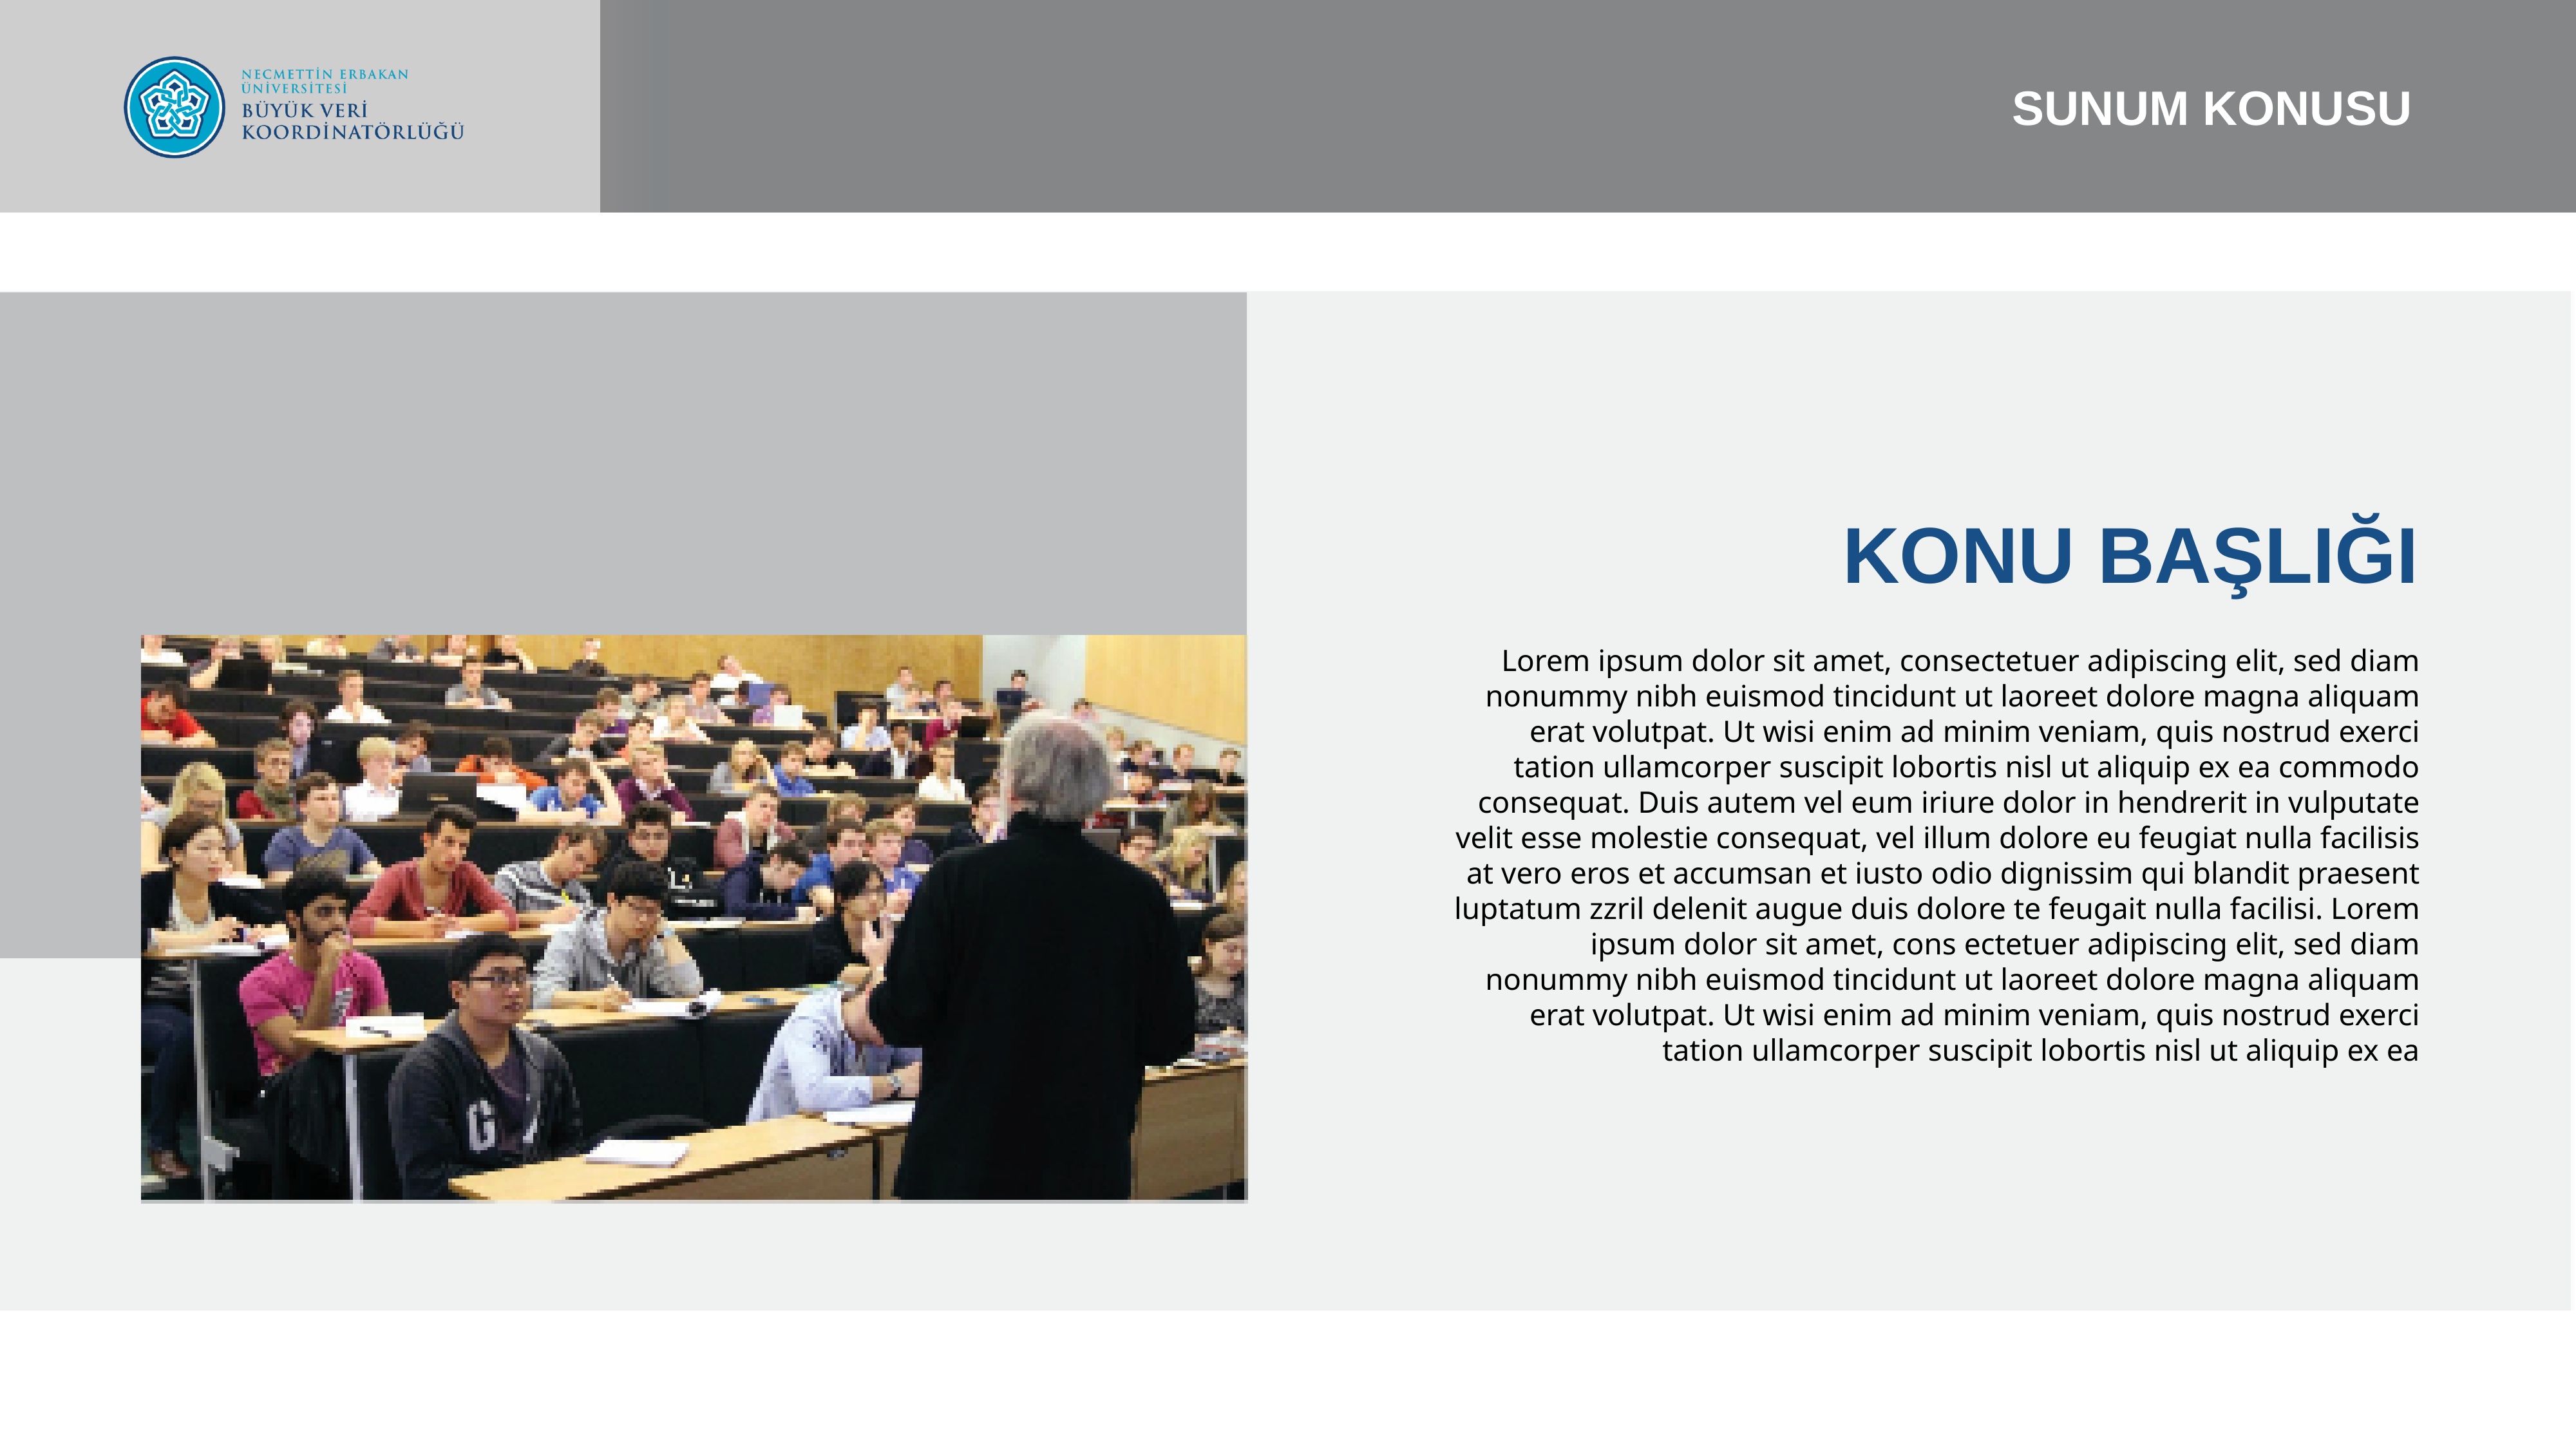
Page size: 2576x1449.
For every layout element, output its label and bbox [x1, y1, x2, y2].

picture [0, 0, 2576, 213]
picture [0, 291, 2575, 1311]
